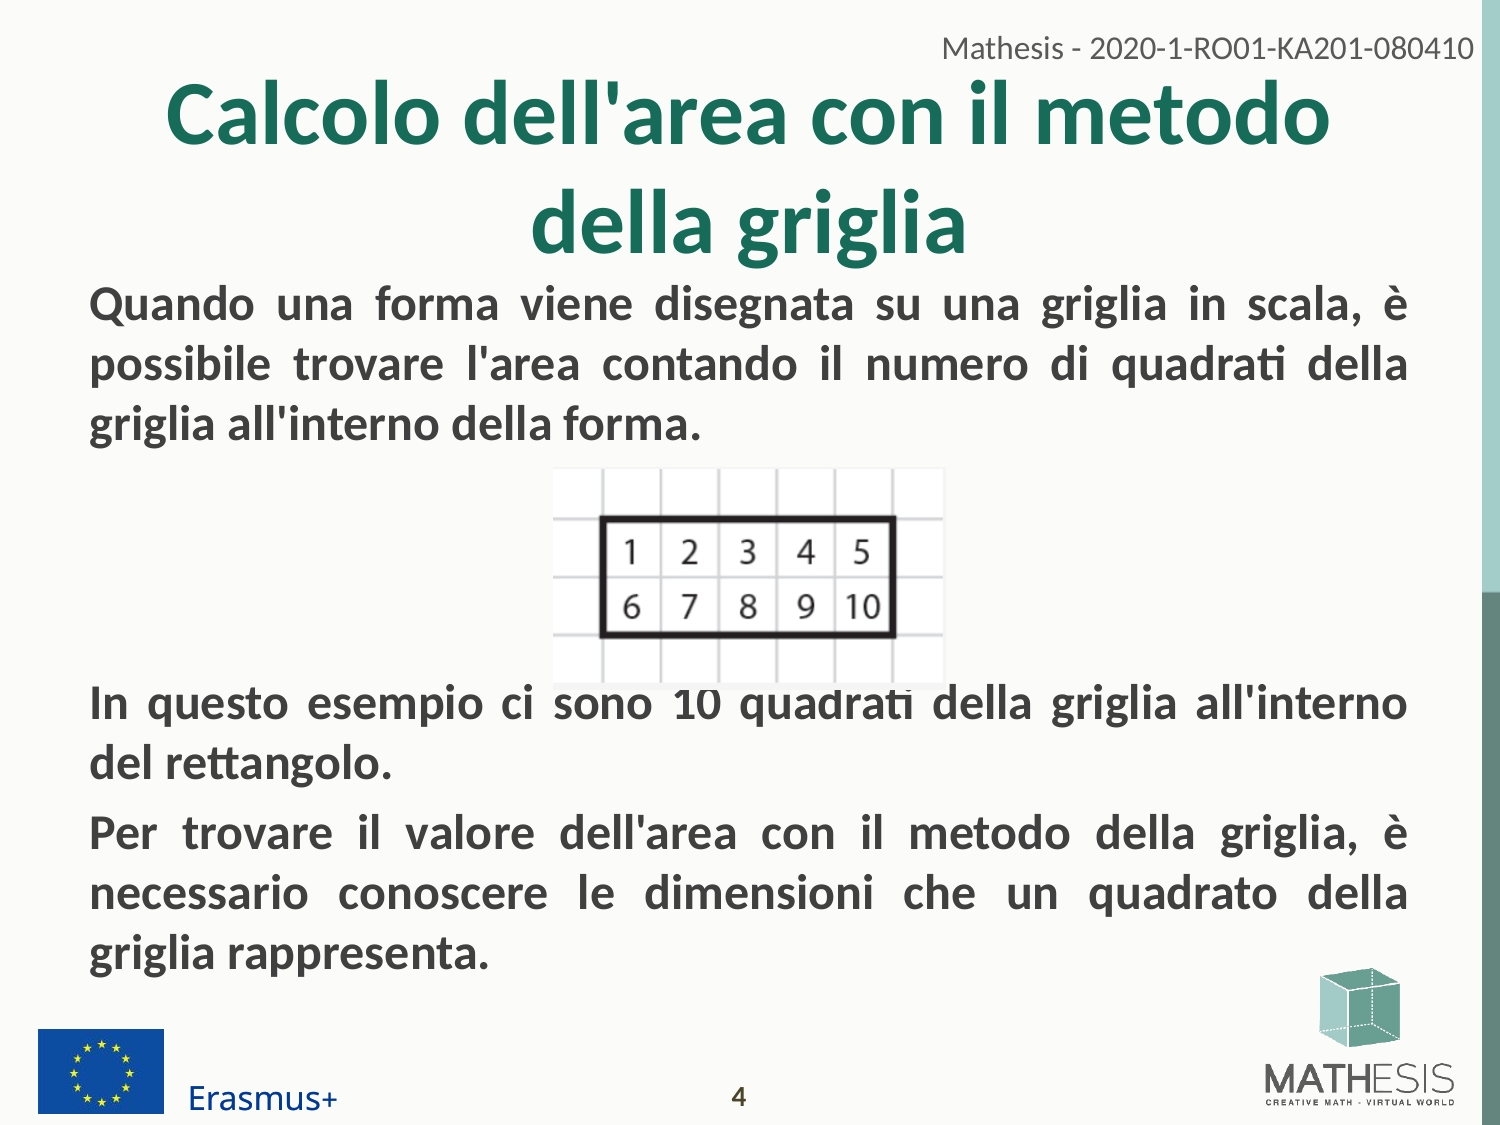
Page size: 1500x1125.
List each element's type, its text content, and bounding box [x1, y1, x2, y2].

picture [553, 467, 947, 691]
picture [38, 1029, 164, 1114]
list Quando una forma viene disegnata su una griglia in scala, è possibile trovare l'area contando il numero di quadrati della griglia all'interno della forma. In questo esempio ci sono 10 quadrati della griglia all'interno del rettangolo. Per trovare il valore dell'area con il metodo della griglia, è necessario conoscere le dimensioni che un quadrato della griglia rappresenta. [75, 262, 1425, 1005]
title Calcolo dell'area con il metodo della griglia [75, 45, 1425, 233]
